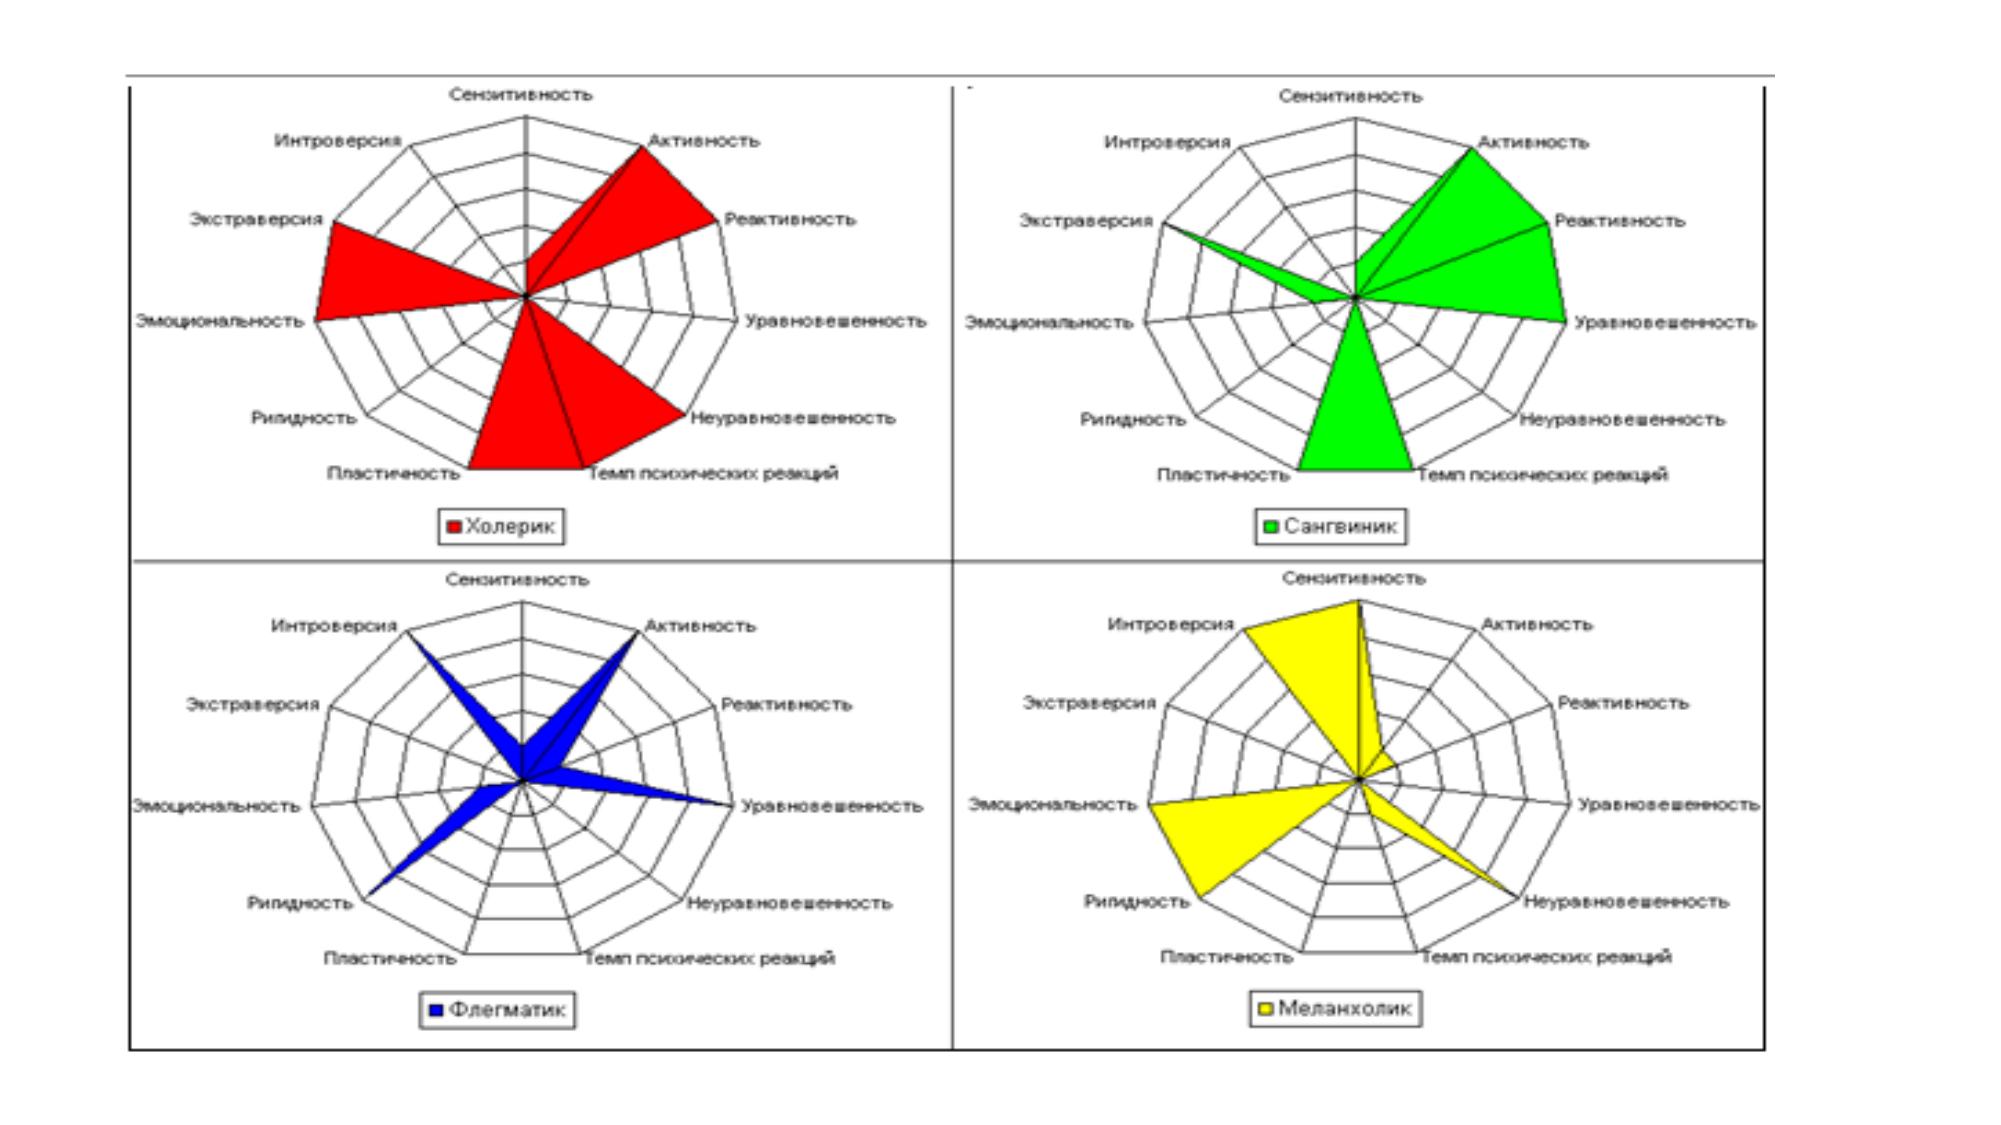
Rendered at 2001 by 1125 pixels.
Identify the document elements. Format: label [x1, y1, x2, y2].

list [121, 73, 1775, 1059]
